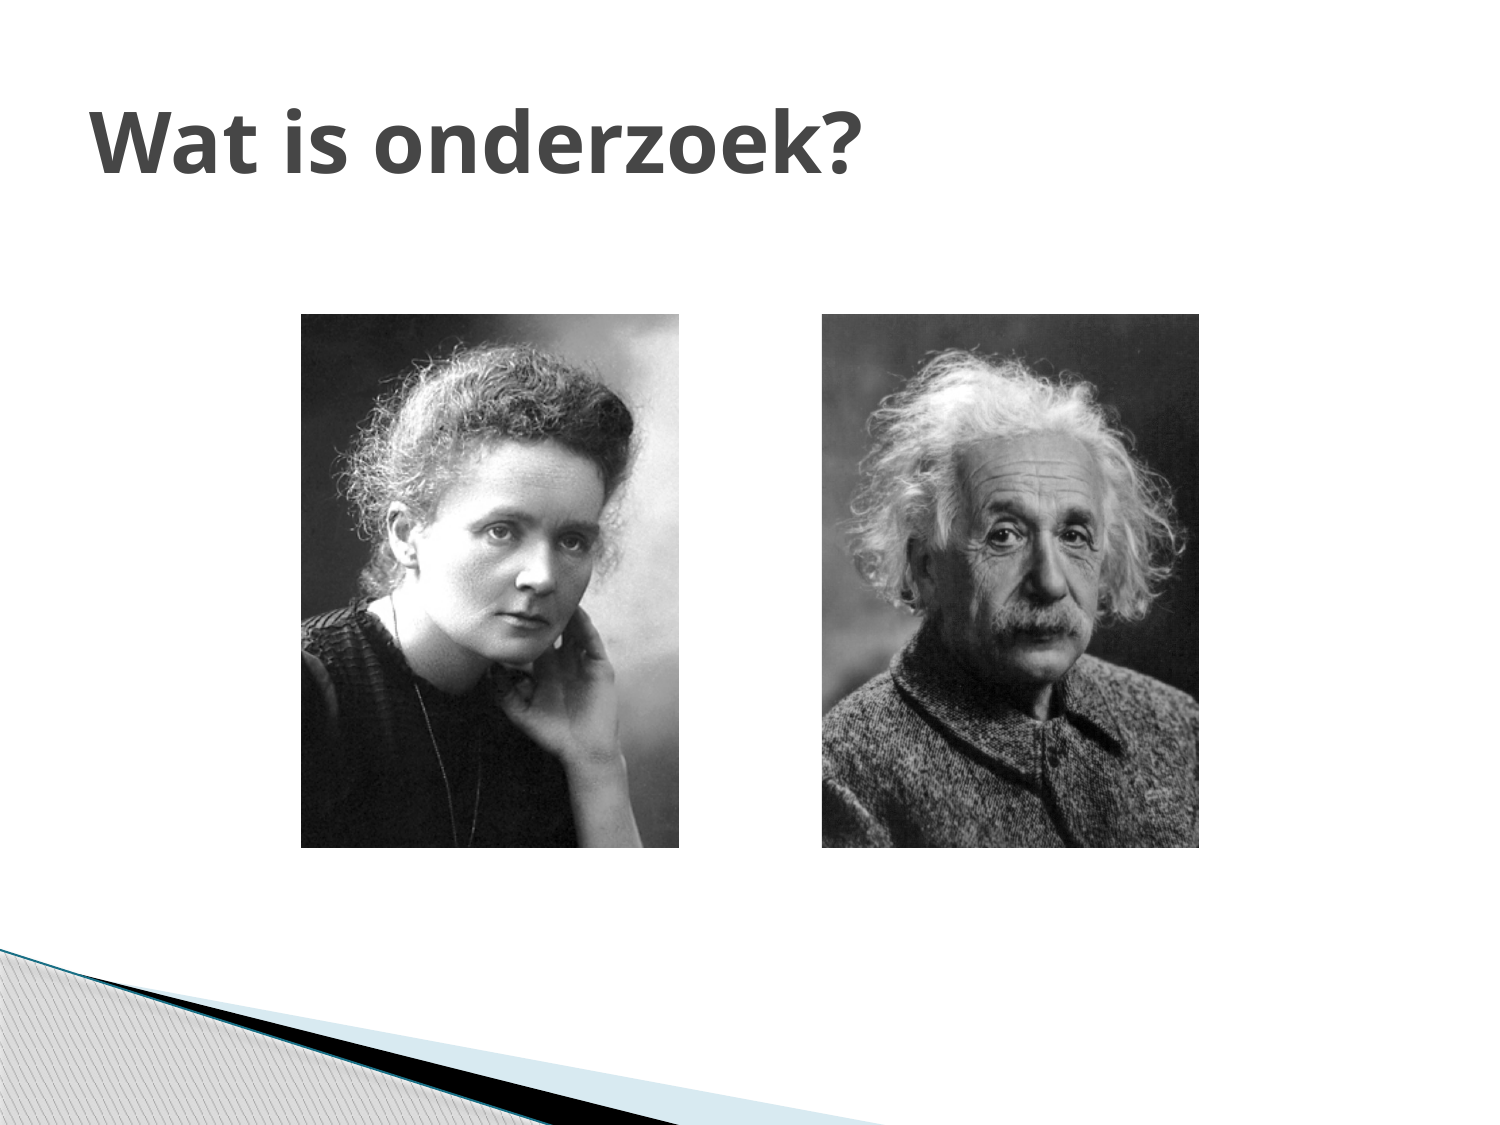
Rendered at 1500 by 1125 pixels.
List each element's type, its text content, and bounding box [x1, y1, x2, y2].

text_box Wat is onderzoek? [74, 45, 1425, 233]
picture [821, 314, 1200, 848]
picture [300, 314, 679, 848]
